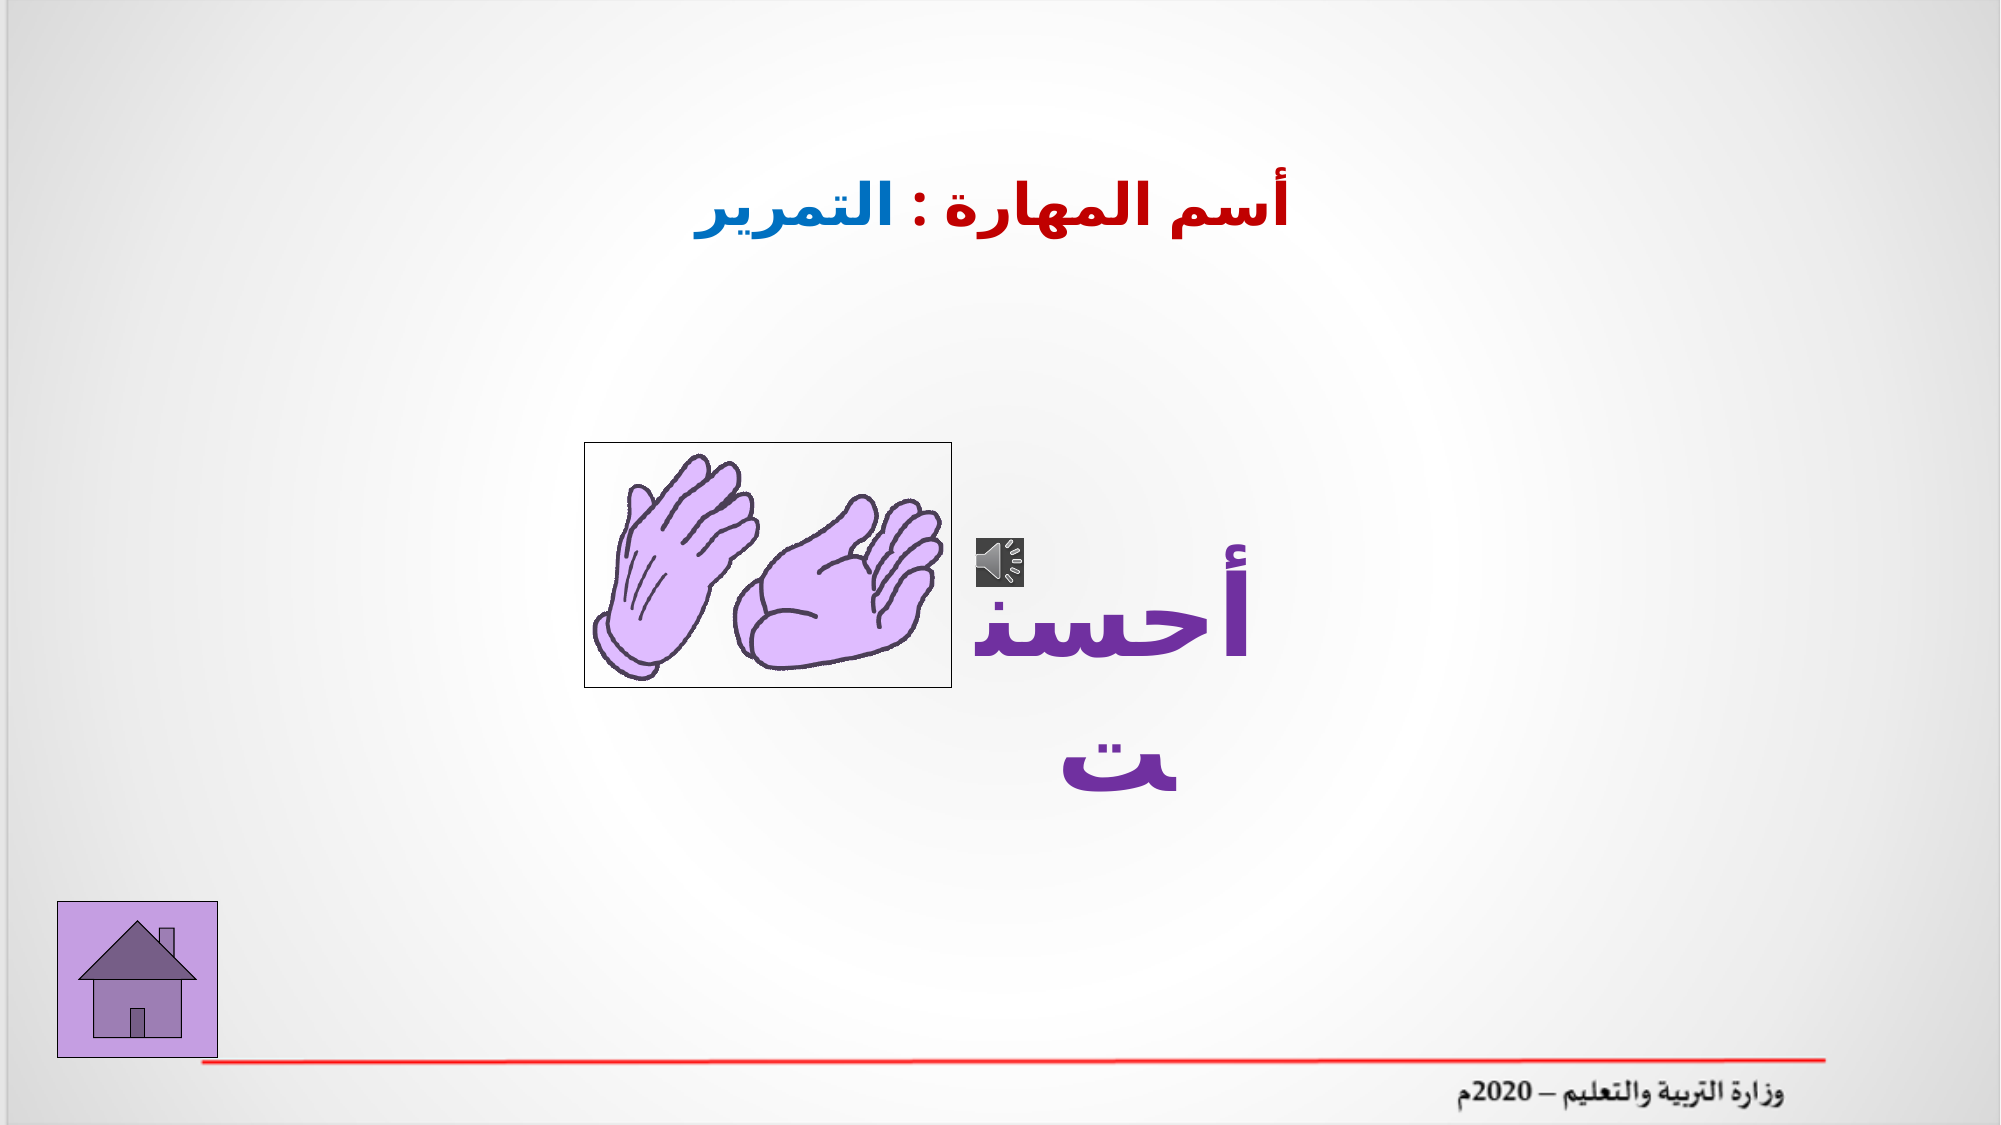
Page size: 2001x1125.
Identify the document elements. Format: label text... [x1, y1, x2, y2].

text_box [974, 537, 1025, 588]
text_box أحسنت [951, 536, 1281, 821]
text_box [57, 901, 218, 1058]
text_box أسم المهارة : التمرير [238, 159, 1751, 245]
picture [0, 0, 2001, 1125]
